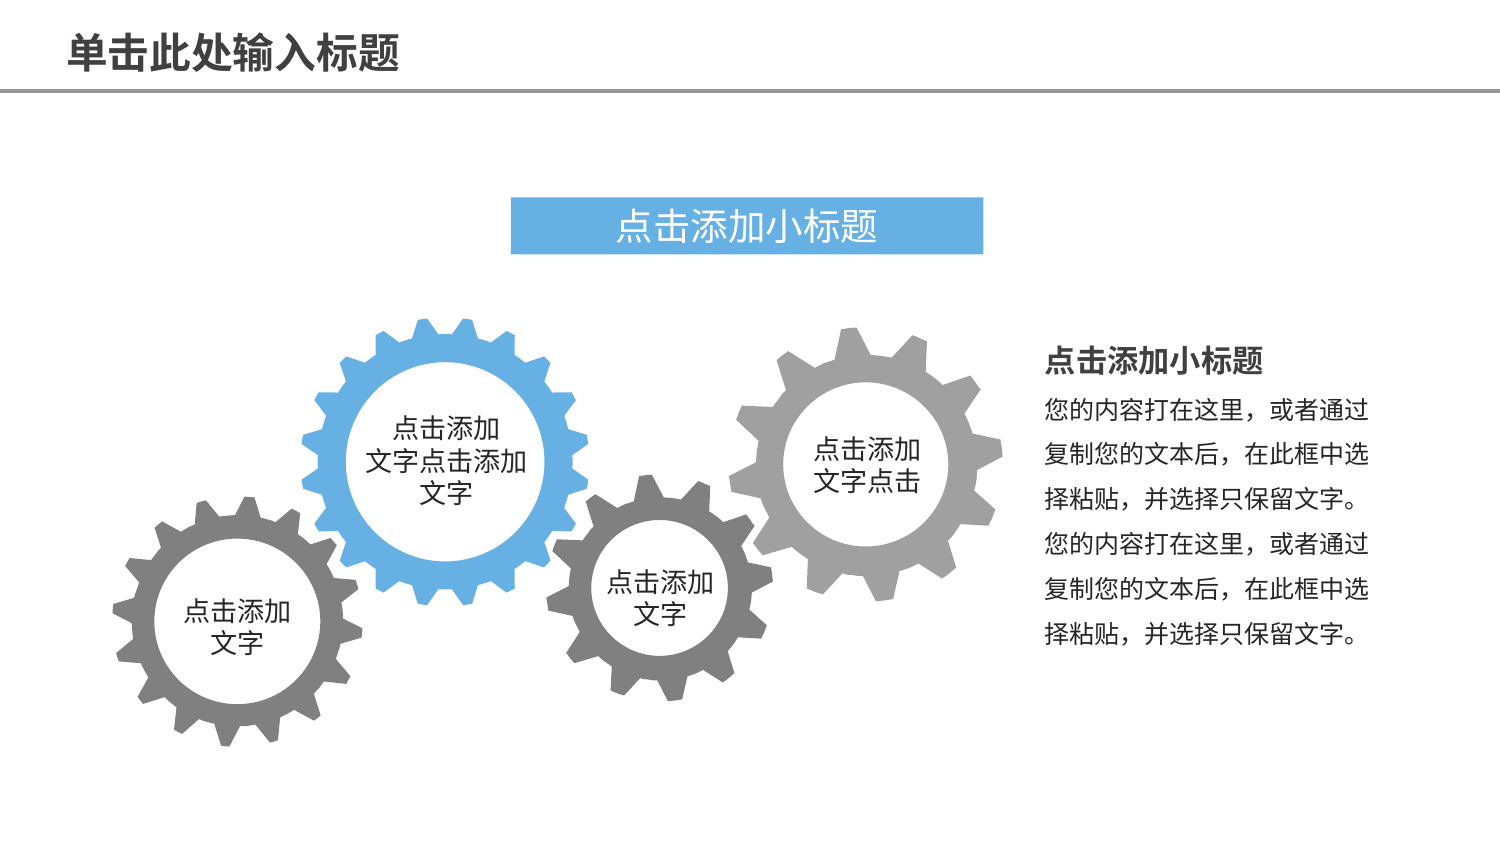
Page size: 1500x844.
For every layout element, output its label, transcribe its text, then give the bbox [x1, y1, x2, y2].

text_box 点击添加 文字点击 [784, 426, 948, 503]
text_box 点击添加小标题 您的内容打在这里，或者通过复制您的文本后，在此框中选择粘贴，并选择只保留文字。 您的内容打在这里，或者通过复制您的文本后，在此框中选择粘贴，并选择只保留文字。 [1033, 317, 1387, 655]
text_box 点击添加小标题 [509, 195, 985, 256]
text_box 点击添加 文字点击添加 文字 [348, 406, 544, 515]
text_box [728, 327, 1003, 602]
text_box [546, 474, 773, 702]
text_box [112, 496, 363, 747]
text_box 点击添加 文字 [168, 588, 307, 665]
text_box 点击添加 文字 [592, 559, 727, 636]
text_box 单击此处输入标题 [51, 9, 443, 85]
text_box [301, 318, 589, 606]
